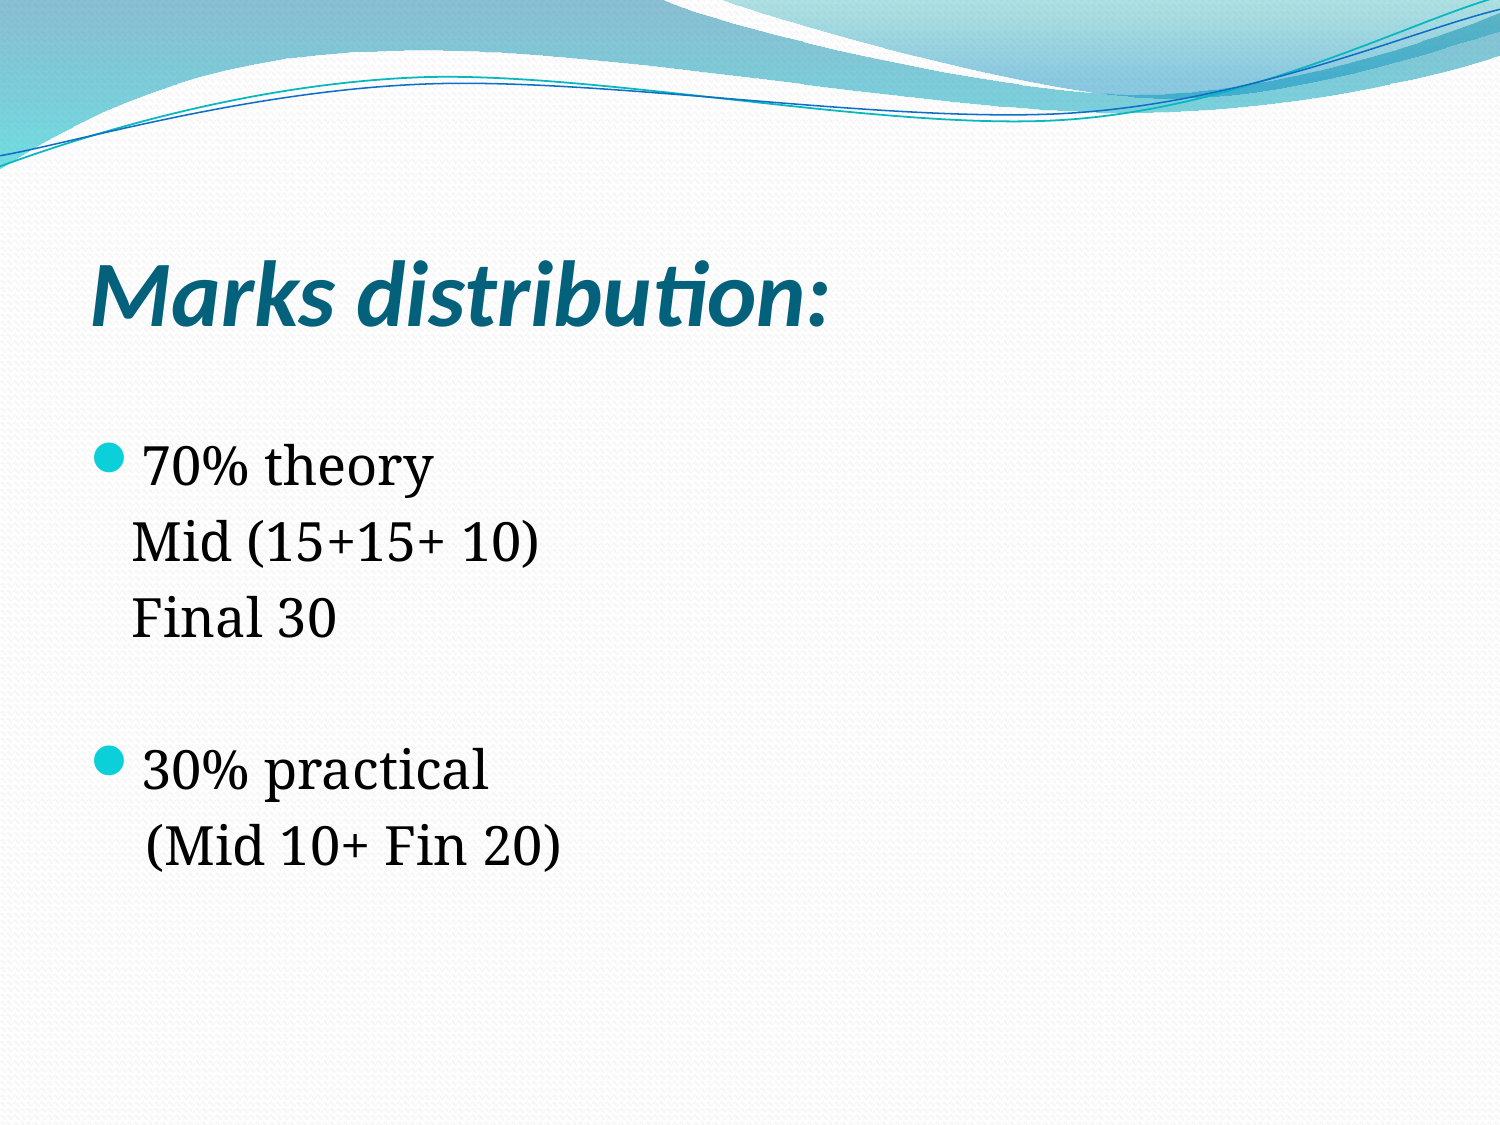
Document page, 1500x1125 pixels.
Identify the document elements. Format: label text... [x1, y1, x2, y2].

list Marks distribution: 70% theory Mid (15+15+ 10) Final 30 30% practical (Mid 10+ Fin 20) [75, 224, 1425, 945]
